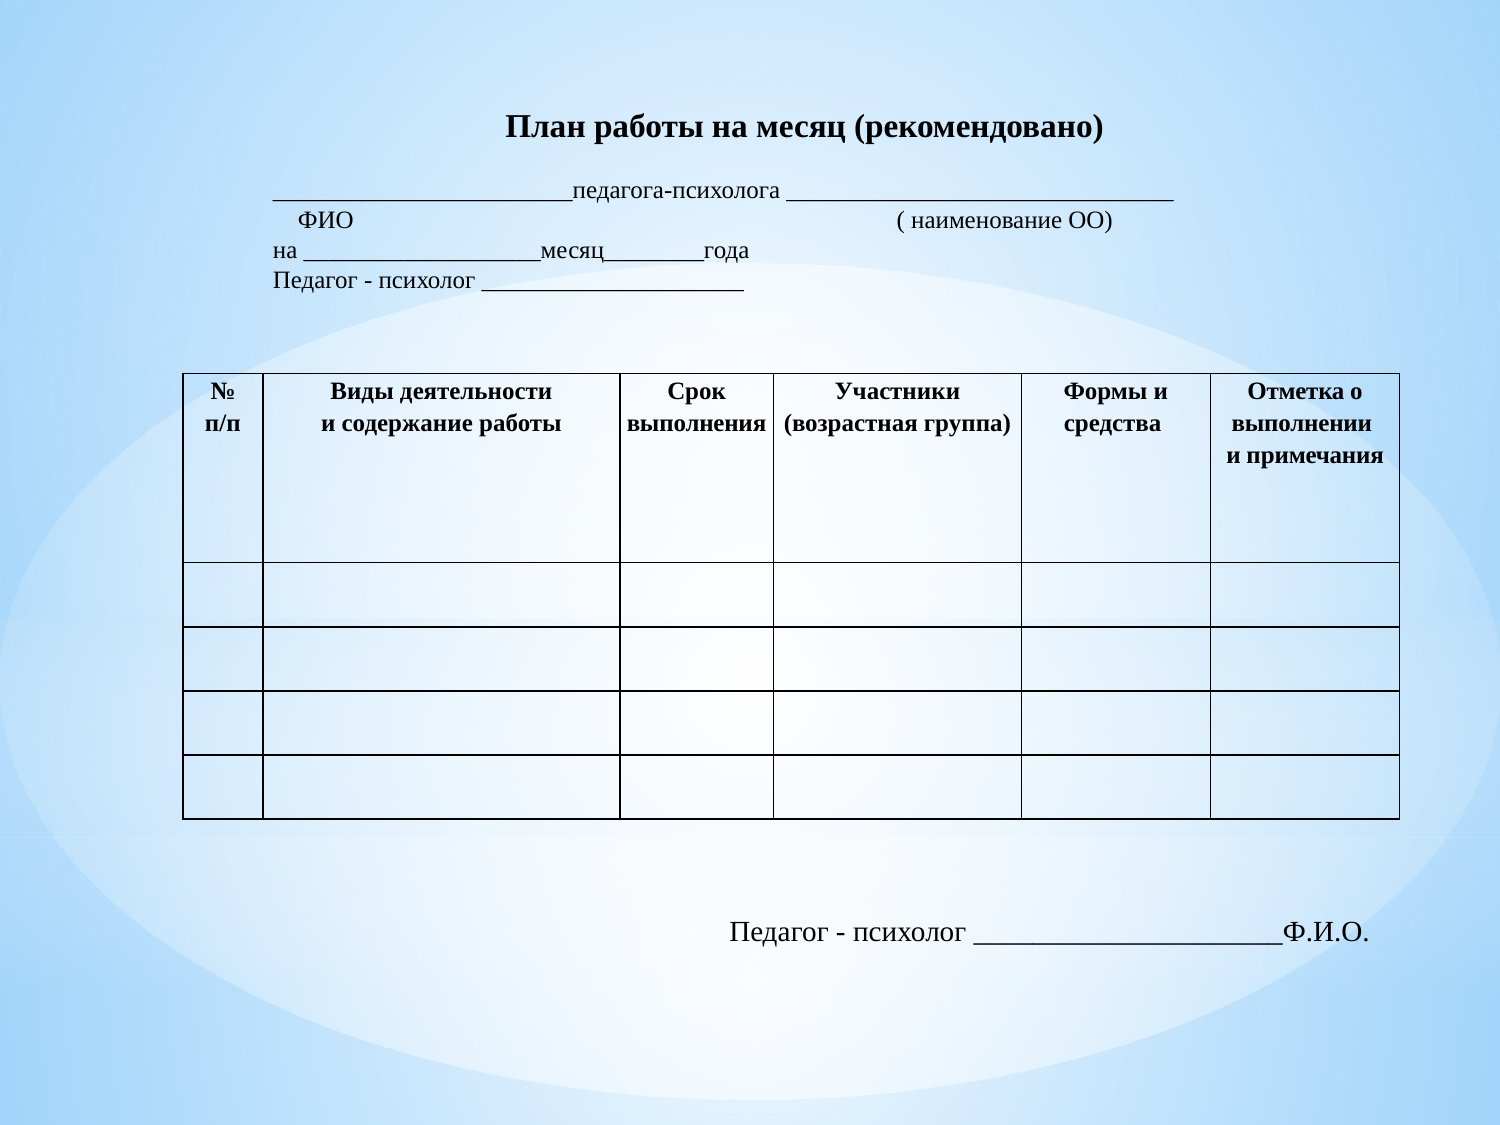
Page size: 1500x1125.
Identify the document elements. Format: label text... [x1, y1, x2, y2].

table_cell [621, 692, 773, 754]
table_cell [1022, 628, 1210, 690]
table_cell [774, 563, 1021, 626]
table_cell [1211, 628, 1399, 690]
table_cell [184, 563, 262, 626]
table_cell [774, 756, 1021, 818]
table_cell [1022, 692, 1210, 754]
table_header № п/п [184, 374, 262, 562]
table_cell [774, 628, 1021, 690]
table_cell [1211, 692, 1399, 754]
table_header Отметка о выполнении и примечания [1211, 374, 1399, 562]
table_cell [1022, 563, 1210, 626]
table_header Участники (возрастная группа) [774, 374, 1021, 562]
table_cell [184, 756, 262, 818]
text_box План работы на месяц (рекомендовано) ________________________педагога-психолога _______________________________ ФИО ( наименование ОО) на ___________________месяц________года Педагог - психолог _____________________ [182, 96, 1353, 302]
table_cell [1211, 563, 1399, 626]
table_cell [264, 628, 619, 690]
table_header Виды деятельности и содержание работы [264, 374, 619, 562]
table_cell [621, 628, 773, 690]
table_cell [1022, 756, 1210, 818]
table_cell [264, 756, 619, 818]
table_header Формы и средства [1022, 374, 1210, 562]
table_cell [264, 563, 619, 626]
table_cell [774, 692, 1021, 754]
table_cell [621, 563, 773, 626]
table_cell [264, 692, 619, 754]
table_cell [184, 628, 262, 690]
table_header Срок выполнения [621, 374, 773, 562]
table_cell [184, 692, 262, 754]
table_cell [621, 756, 773, 818]
table_cell [1211, 756, 1399, 818]
text_box Педагог - психолог _____________________Ф.И.О. [714, 905, 1465, 955]
